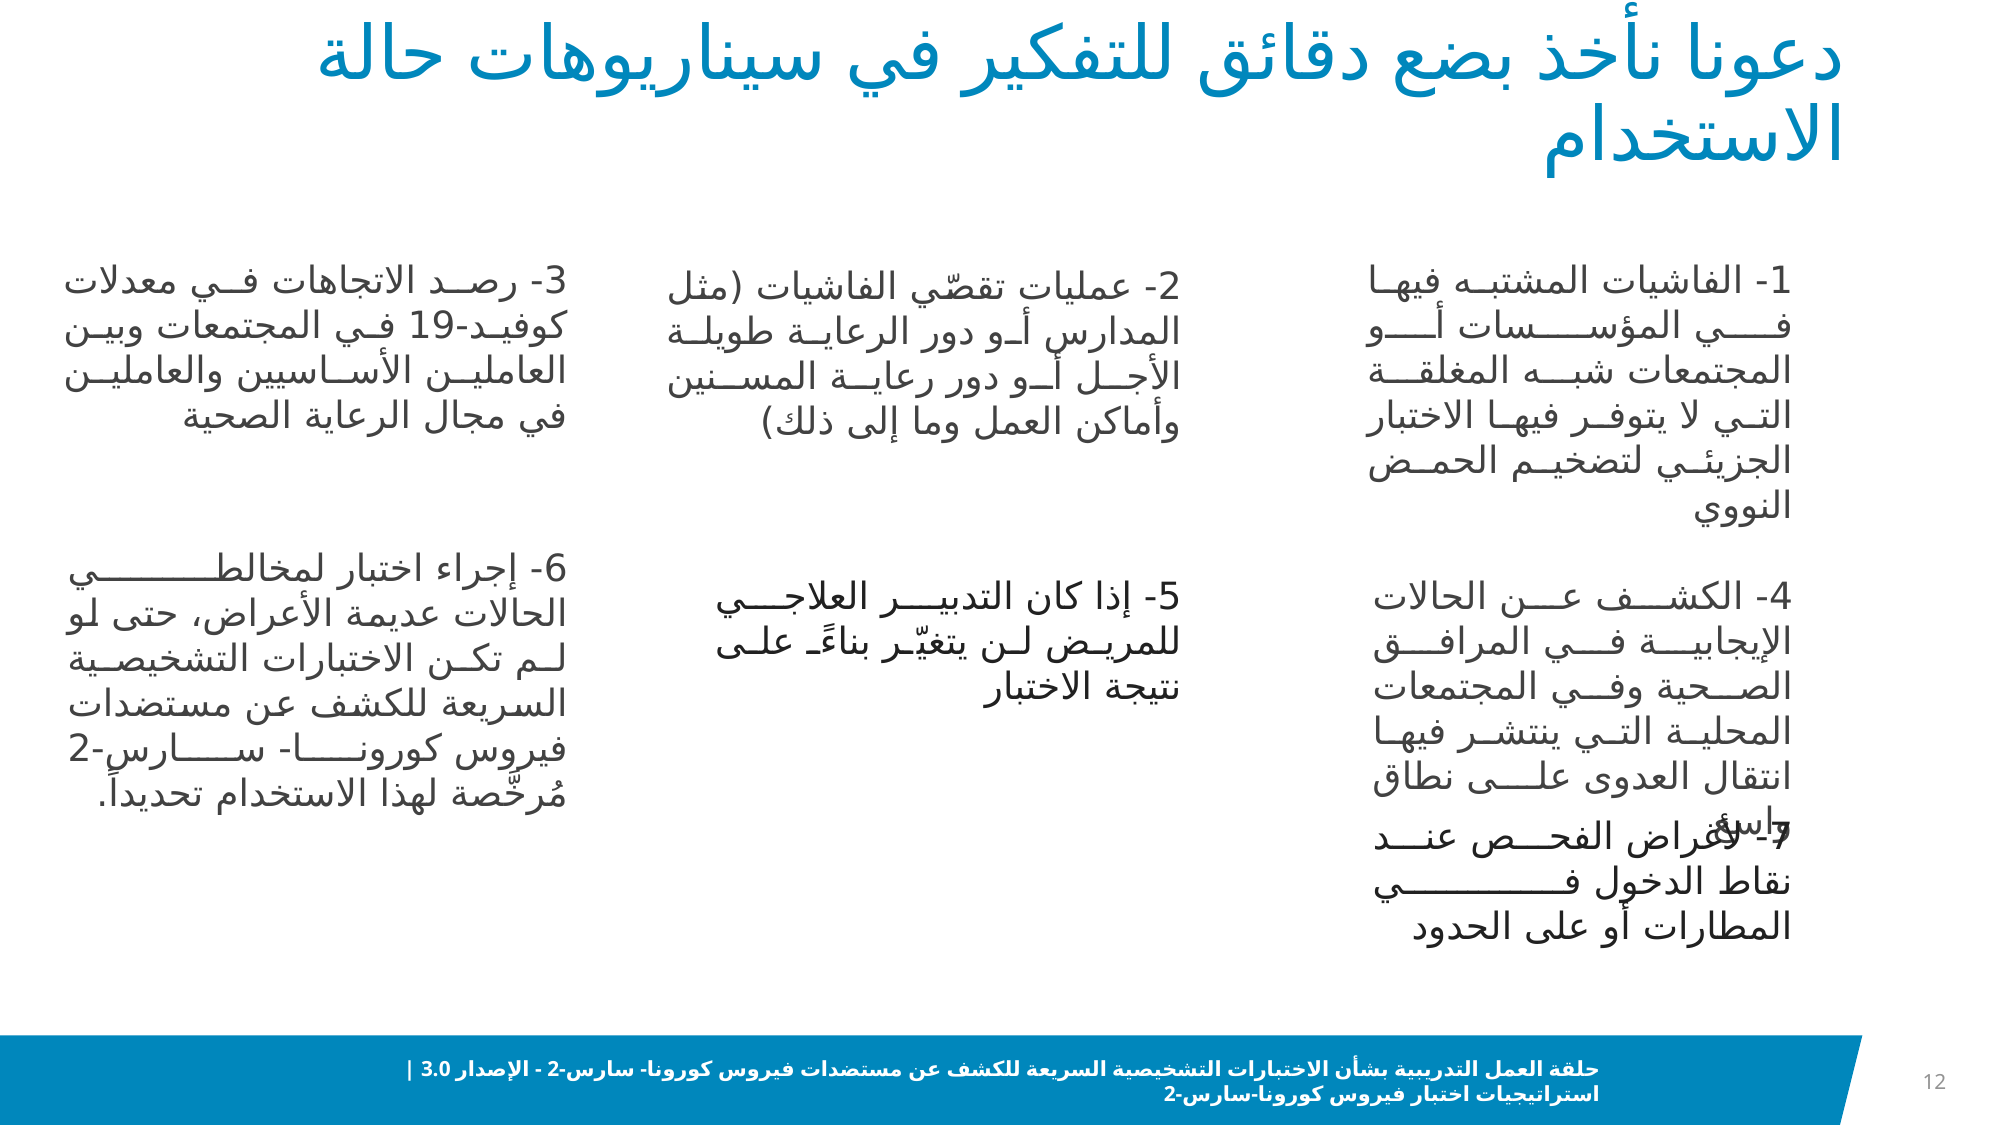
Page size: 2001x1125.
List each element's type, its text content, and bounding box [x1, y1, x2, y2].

title دعونا نأخذ بضع دقائق للتفكير في سيناريوهات حالة الاستخدام [121, 22, 1846, 177]
text_box 6- إجراء اختبار لمخالطي الحالات عديمة الأعراض، حتى لو لم تكن الاختبارات التشخيصية السريعة للكشف عن مستضدات فيروس كورونا- سارس-2 مُرخَّصة لهذا الاستخدام تحديداً. [52, 536, 583, 822]
slide_number 12 [1862, 1035, 1947, 1125]
footer حلقة العمل التدريبية بشأن الاختبارات التشخيصية السريعة للكشف عن مستضدات فيروس كورونا- سارس-2 - الإصدار 3.0 | استراتيجيات اختبار فيروس كورونا-سارس-2 [399, 1039, 1600, 1122]
text_box [120, 537, 1432, 913]
text_box 1- الفاشيات المشتبه فيها في المؤسسات أو المجتمعات شبه المغلقة التي لا يتوفر فيها الاختبار الجزيئي لتضخيم الحمض النووي [1352, 248, 1808, 533]
text_box 2- عمليات تقصّي الفاشيات (مثل المدارس أو دور الرعاية طويلة الأجل أو دور رعاية المسنين وأماكن العمل وما إلى ذلك) [651, 254, 1197, 450]
text_box 7- لأغراض الفحص عند نقاط الدخول في المطارات أو على الحدود [1357, 804, 1808, 955]
text_box 3- رصد الاتجاهات في معدلات كوفيد-19 في المجتمعات وبين العاملين الأساسيين والعاملين في مجال الرعاية الصحية [48, 248, 583, 443]
text_box 4- الكشف عن الحالات الإيجابية في المرافق الصحية وفي المجتمعات المحلية التي ينتشر فيها انتقال العدوى على نطاق واسع [1357, 565, 1808, 804]
text_box 5- إذا كان التدبير العلاجي للمريض لن يتغيّر بناءً على نتيجة الاختبار [700, 565, 1197, 716]
